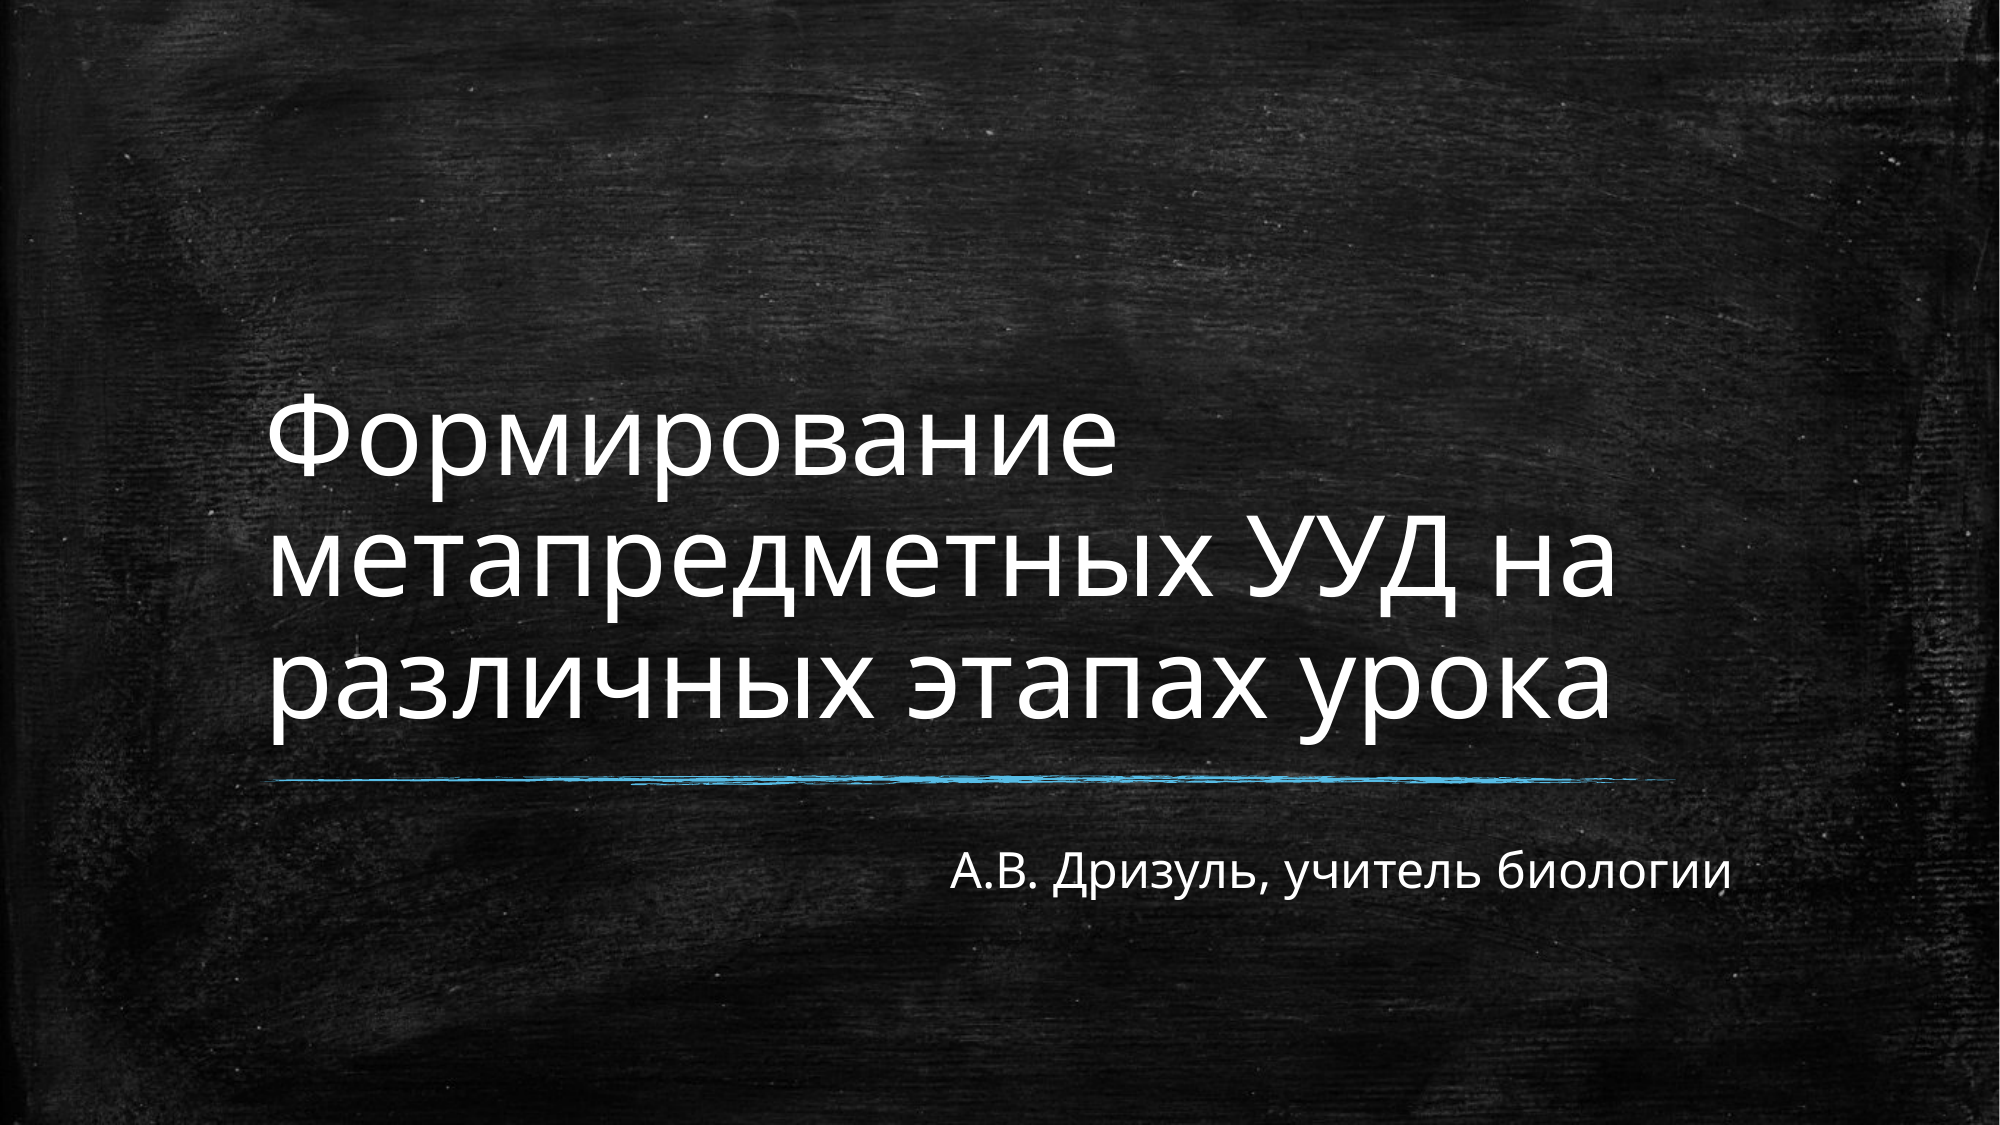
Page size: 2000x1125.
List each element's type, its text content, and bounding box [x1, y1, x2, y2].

title Формирование метапредметных УУД на различных этапах урока [249, 137, 1750, 750]
subtitle А.В. Дризуль, учитель биологии [249, 837, 1750, 1013]
